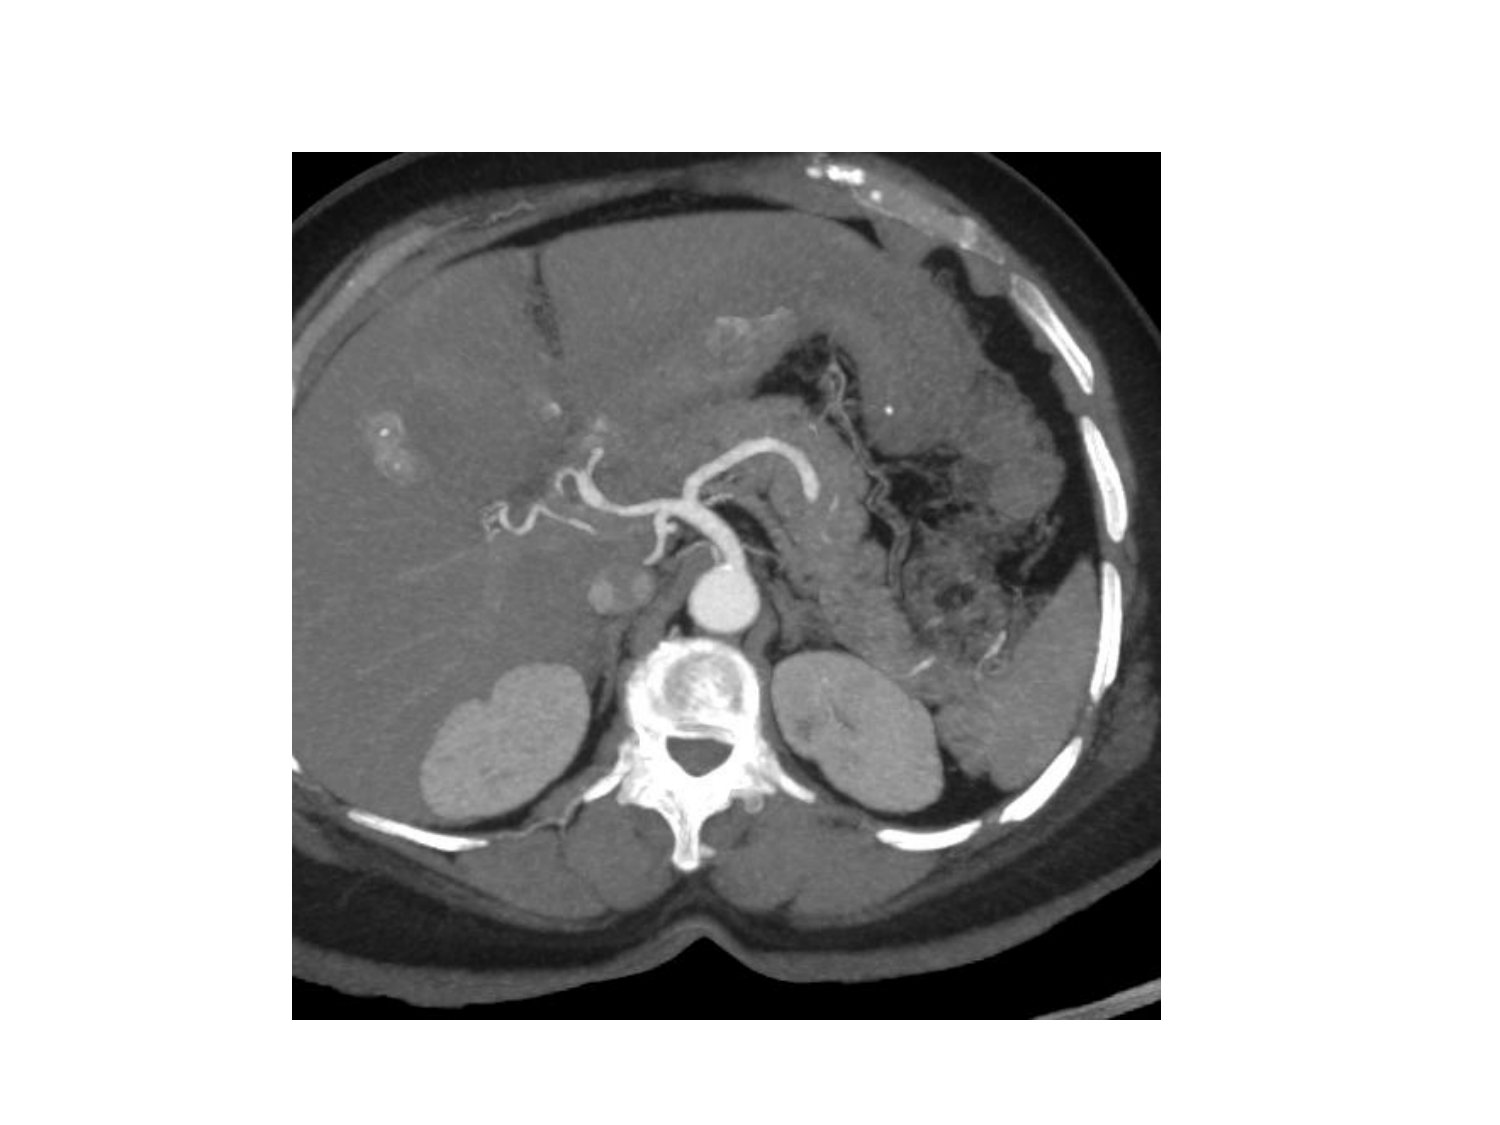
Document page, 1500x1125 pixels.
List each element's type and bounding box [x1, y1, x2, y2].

picture [292, 152, 1161, 1020]
